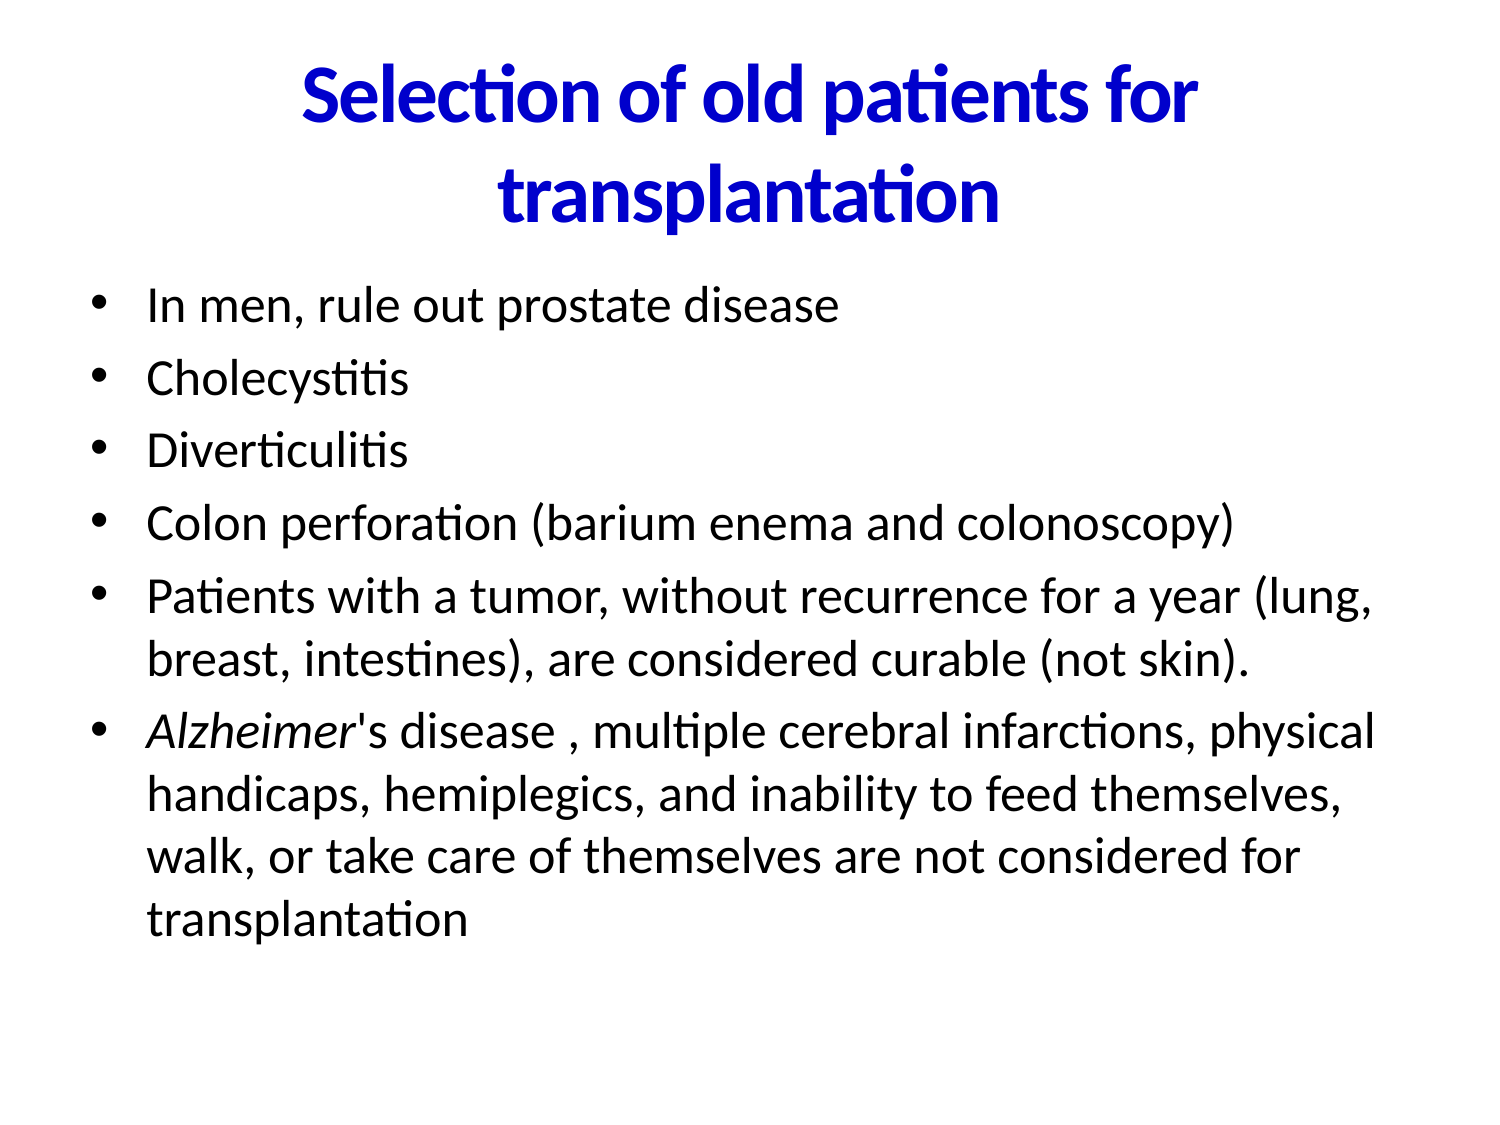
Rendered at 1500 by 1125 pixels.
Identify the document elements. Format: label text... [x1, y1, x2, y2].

title Selection of old patients for transplantation [75, 45, 1425, 233]
list In men, rule out prostate disease Cholecystitis Diverticulitis Colon perforation (barium enema and colonoscopy) Patients with a tumor, without recurrence for a year (lung, breast, intestines), are considered curable (not skin). Alzheimer's disease , multiple cerebral infarctions, physical handicaps, hemiplegics, and inability to feed themselves, walk, or take care of themselves are not considered for transplantation [75, 262, 1425, 1038]
